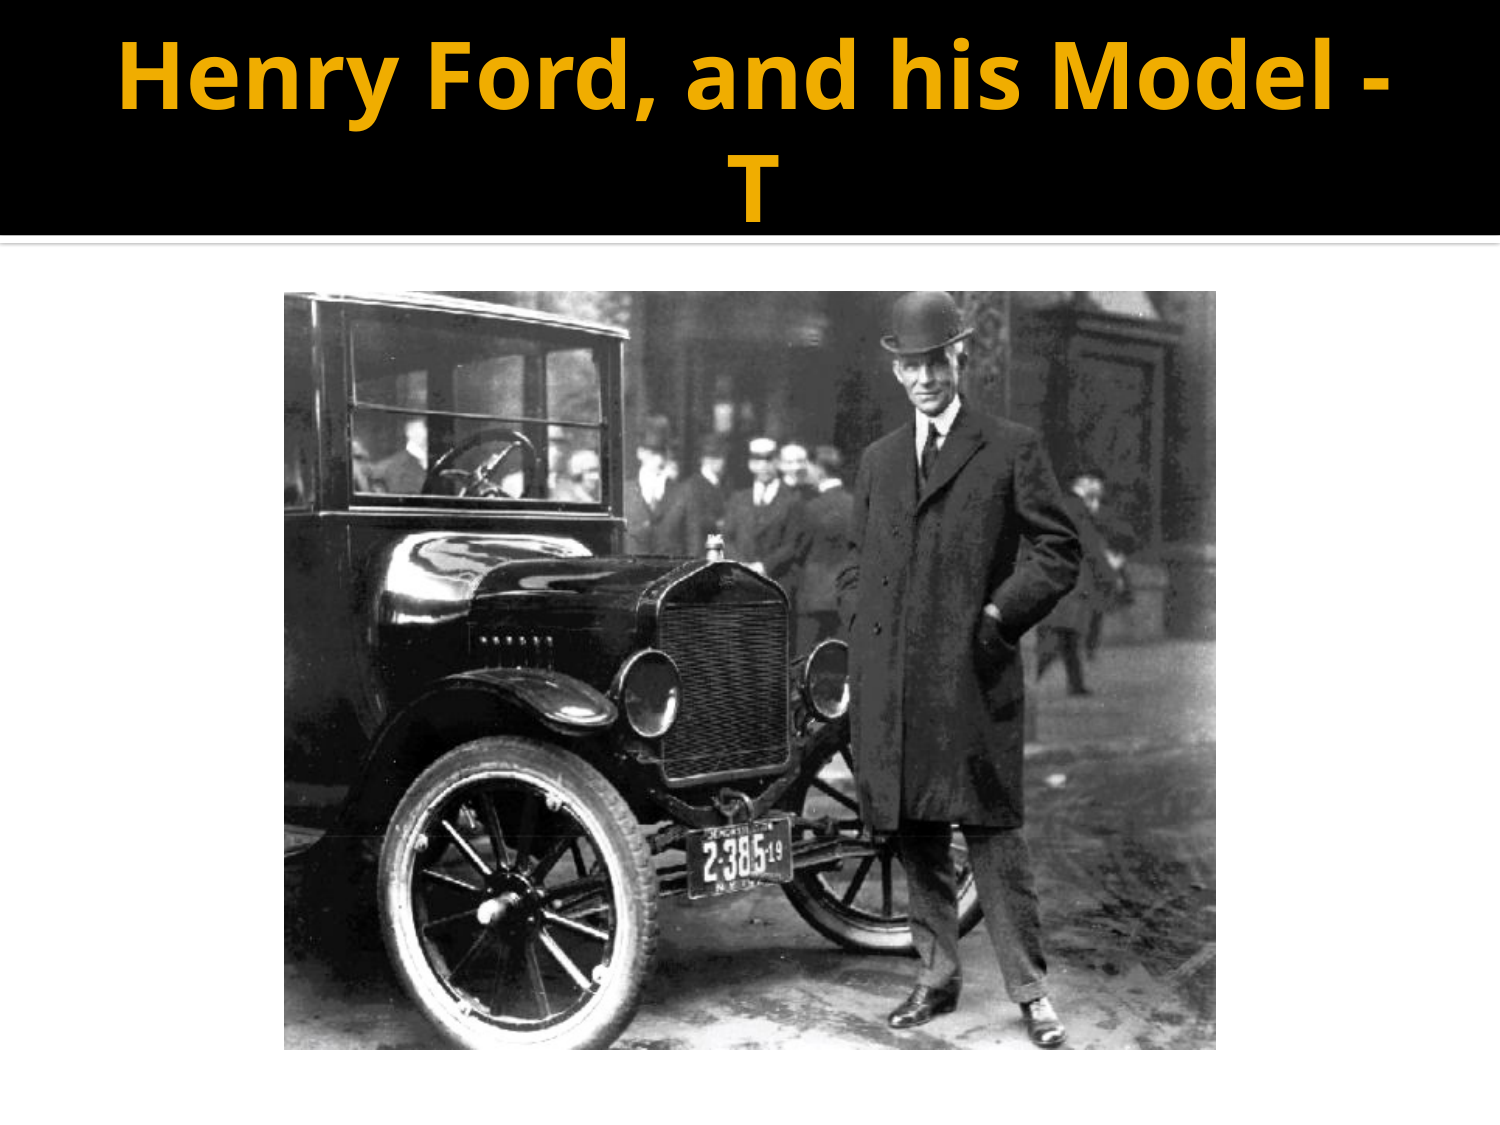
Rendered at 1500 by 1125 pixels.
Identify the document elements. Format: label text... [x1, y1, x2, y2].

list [284, 291, 1216, 1050]
title Henry Ford, and his Model - T [75, 25, 1425, 231]
